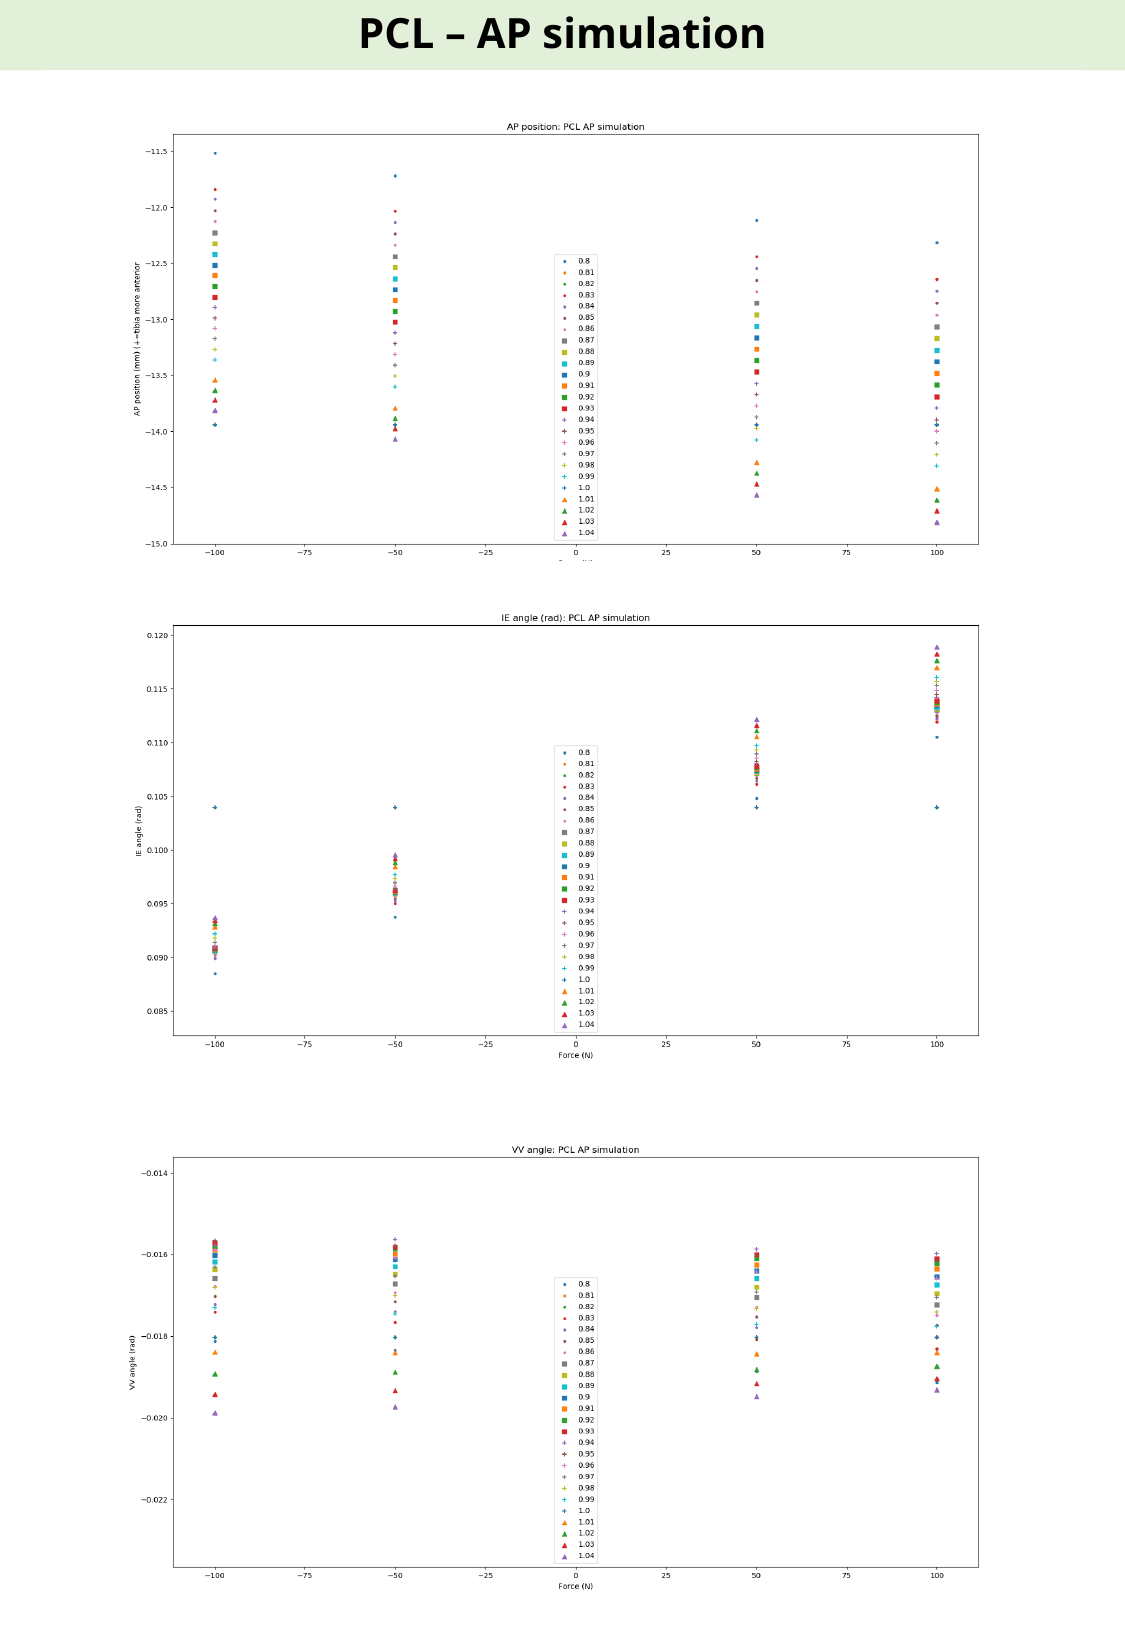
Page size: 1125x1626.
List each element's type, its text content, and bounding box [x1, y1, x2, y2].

picture [43, 70, 1082, 1625]
text_box PCL – AP simulation [0, 0, 1125, 71]
